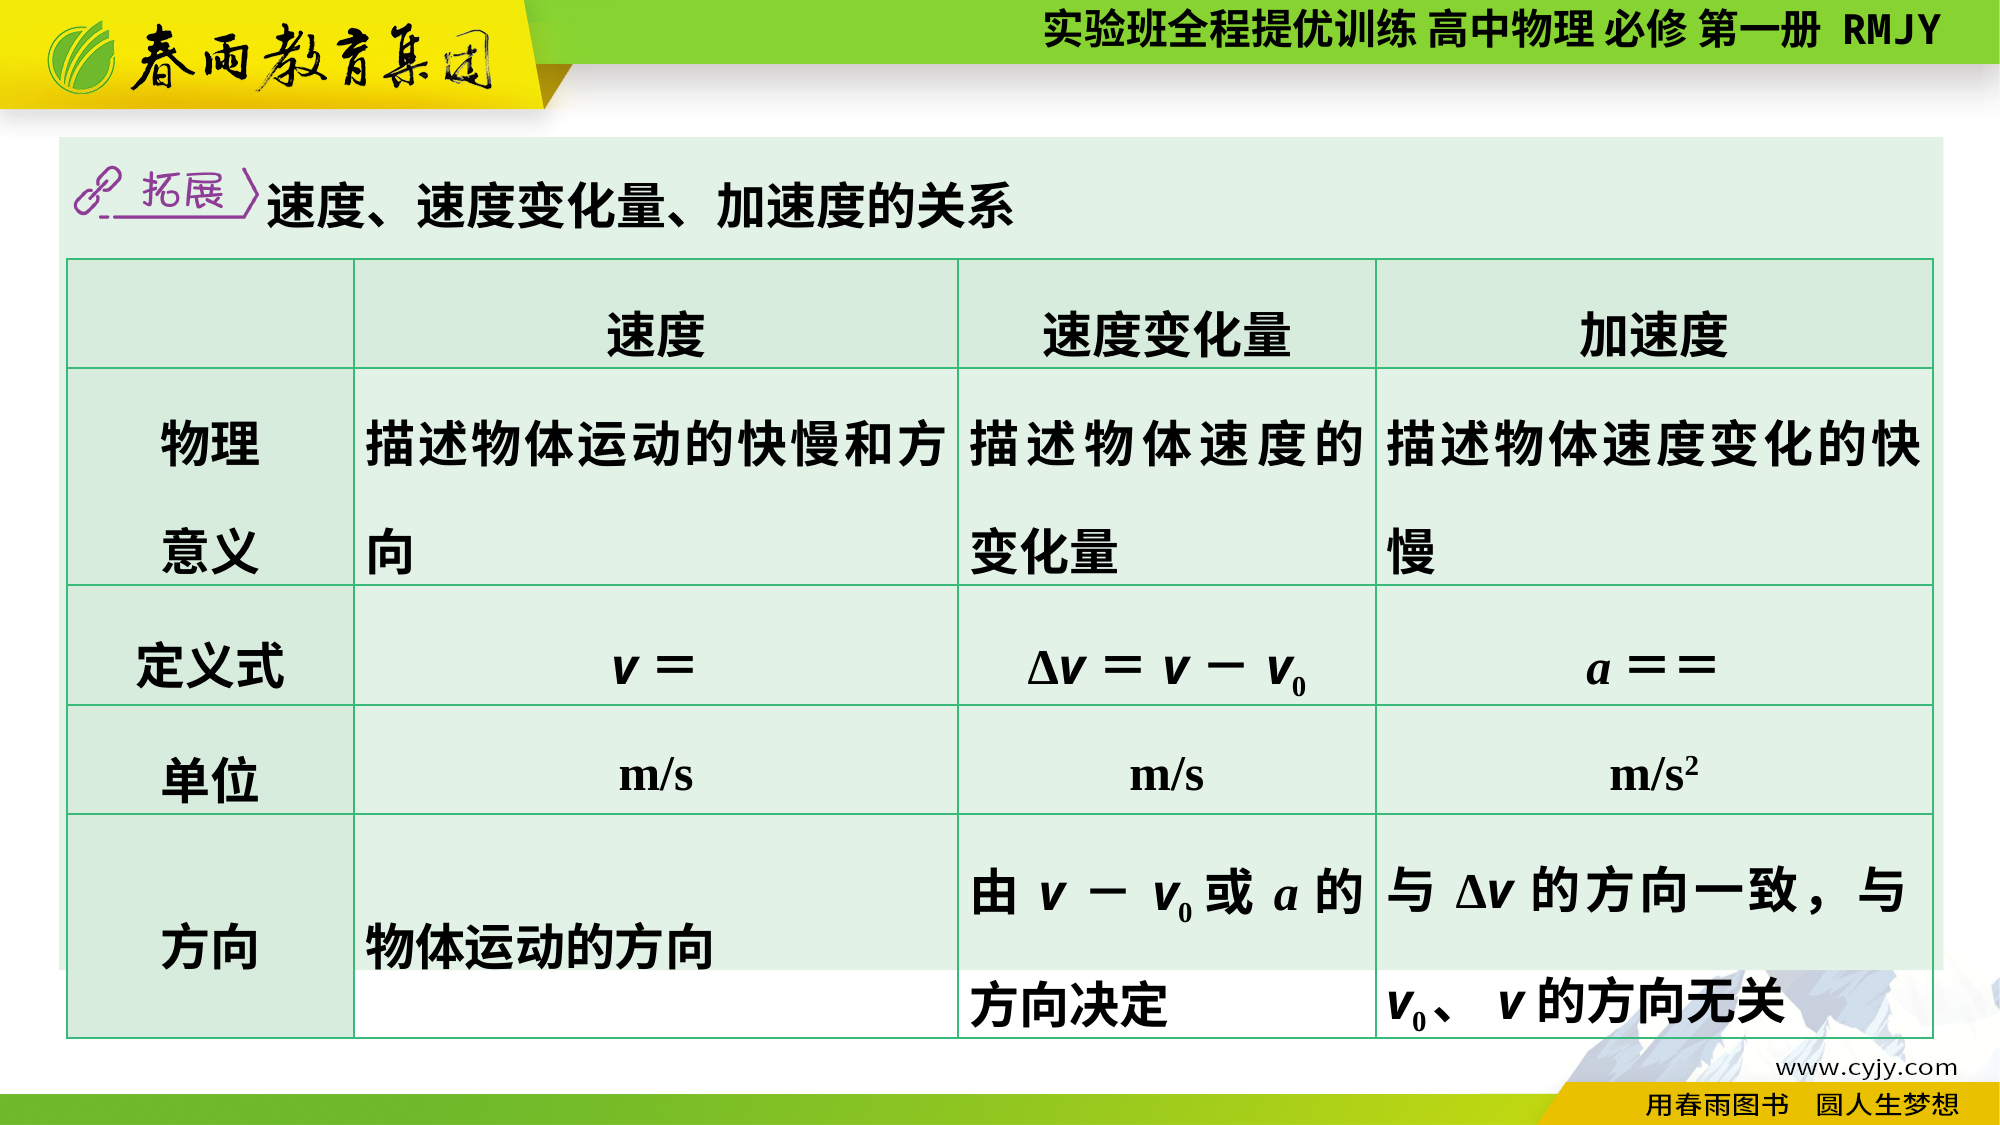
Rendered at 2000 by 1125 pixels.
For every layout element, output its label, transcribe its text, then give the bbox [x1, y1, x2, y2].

picture [0, 0, 2000, 1125]
list 速度、速度变化量、加速度的关系 [59, 137, 1944, 971]
